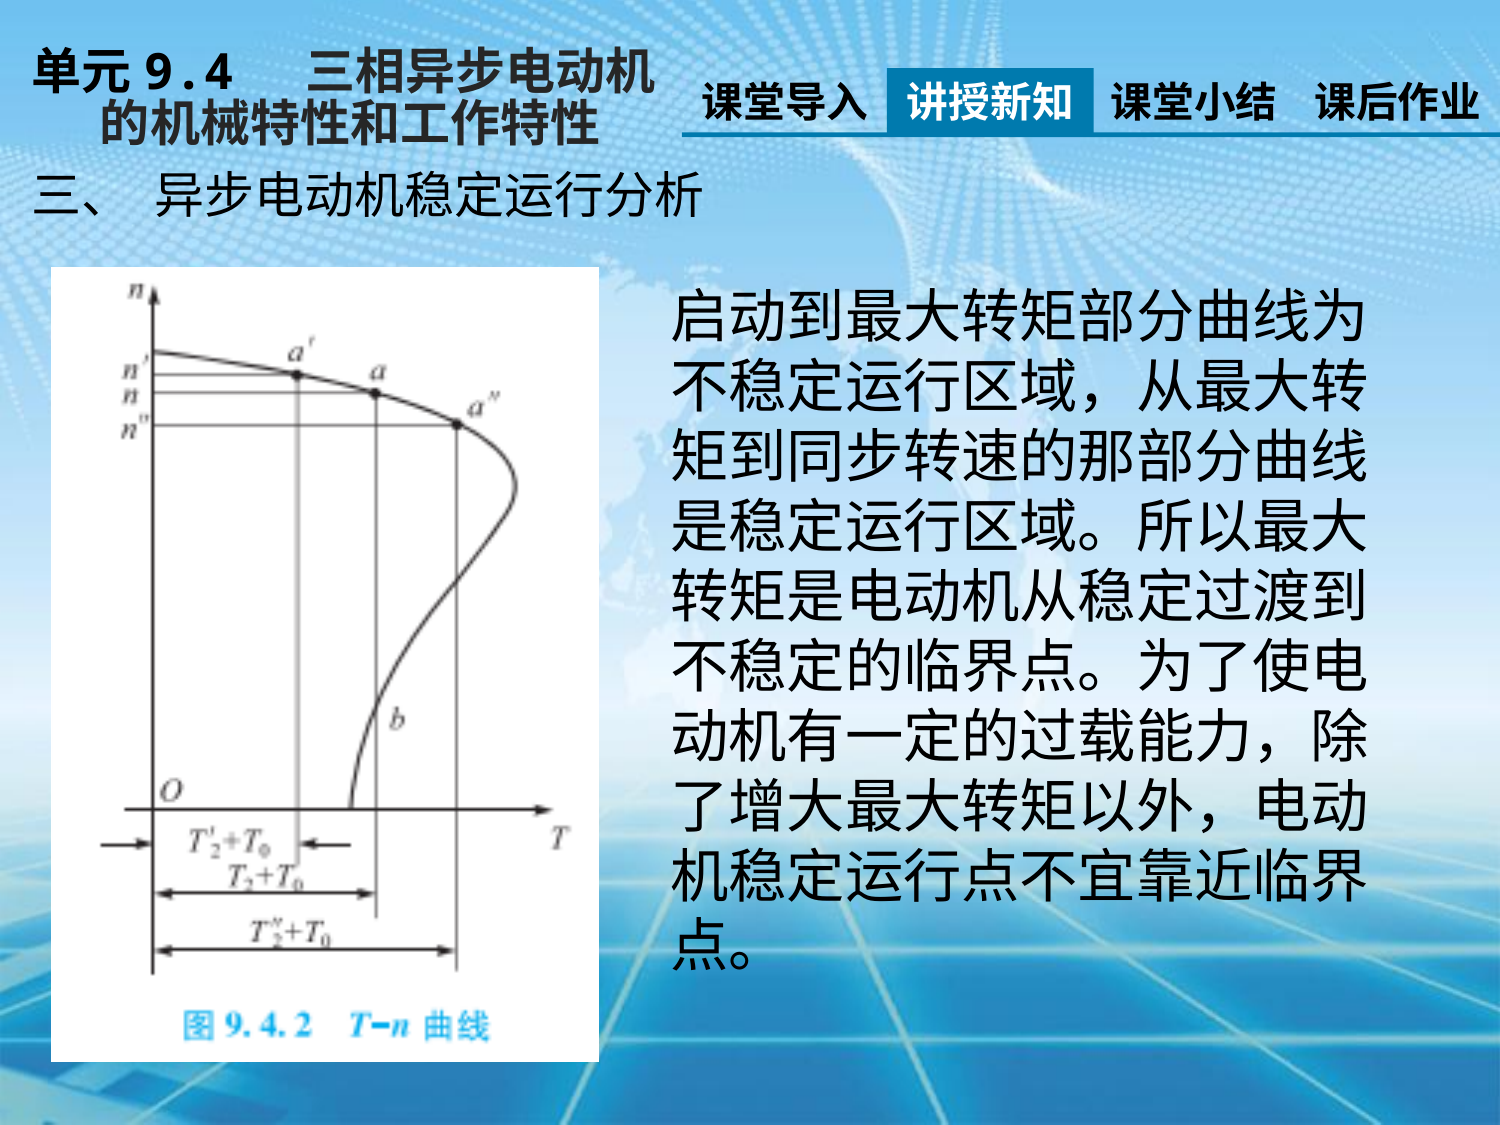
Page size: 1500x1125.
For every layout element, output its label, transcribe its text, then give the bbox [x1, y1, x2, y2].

text_box 启动到最大转矩部分曲线为不稳定运行区域，从最大转矩到同步转速的那部分曲线是稳定运行区域。所以最大转矩是电动机从稳定过渡到不稳定的临界点。为了使电动机有一定的过载能力，除了增大最大转矩以外，电动机稳定运行点不宜靠近临界点。 [655, 271, 1441, 986]
picture [0, 0, 1500, 1125]
text_box 三、 异步电动机稳定运行分析 [17, 160, 1406, 247]
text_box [16, 39, 1500, 160]
